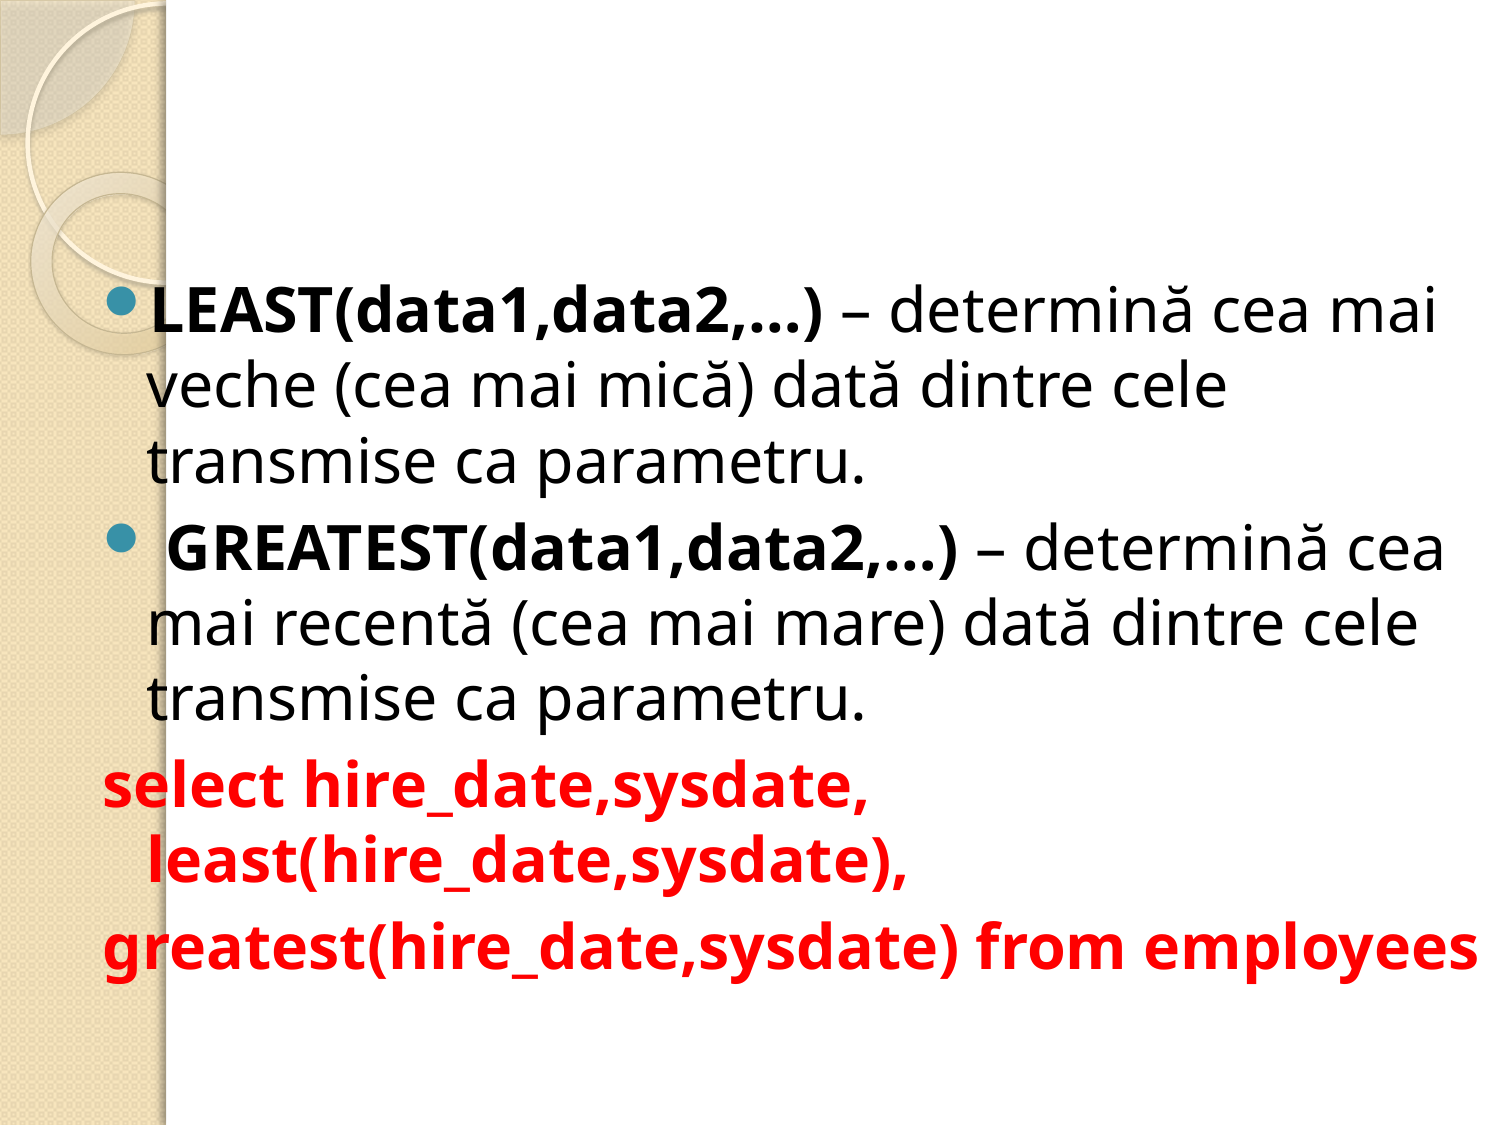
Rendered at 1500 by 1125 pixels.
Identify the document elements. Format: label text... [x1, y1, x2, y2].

list LEAST(data1,data2,…) – determină cea mai veche (cea mai mică) dată dintre cele transmise ca parametru. GREATEST(data1,data2,…) – determină cea mai recentă (cea mai mare) dată dintre cele transmise ca parametru. select hire_date,sysdate, least(hire_date,sysdate), greatest(hire_date,sysdate) from employees [75, 262, 1500, 1005]
